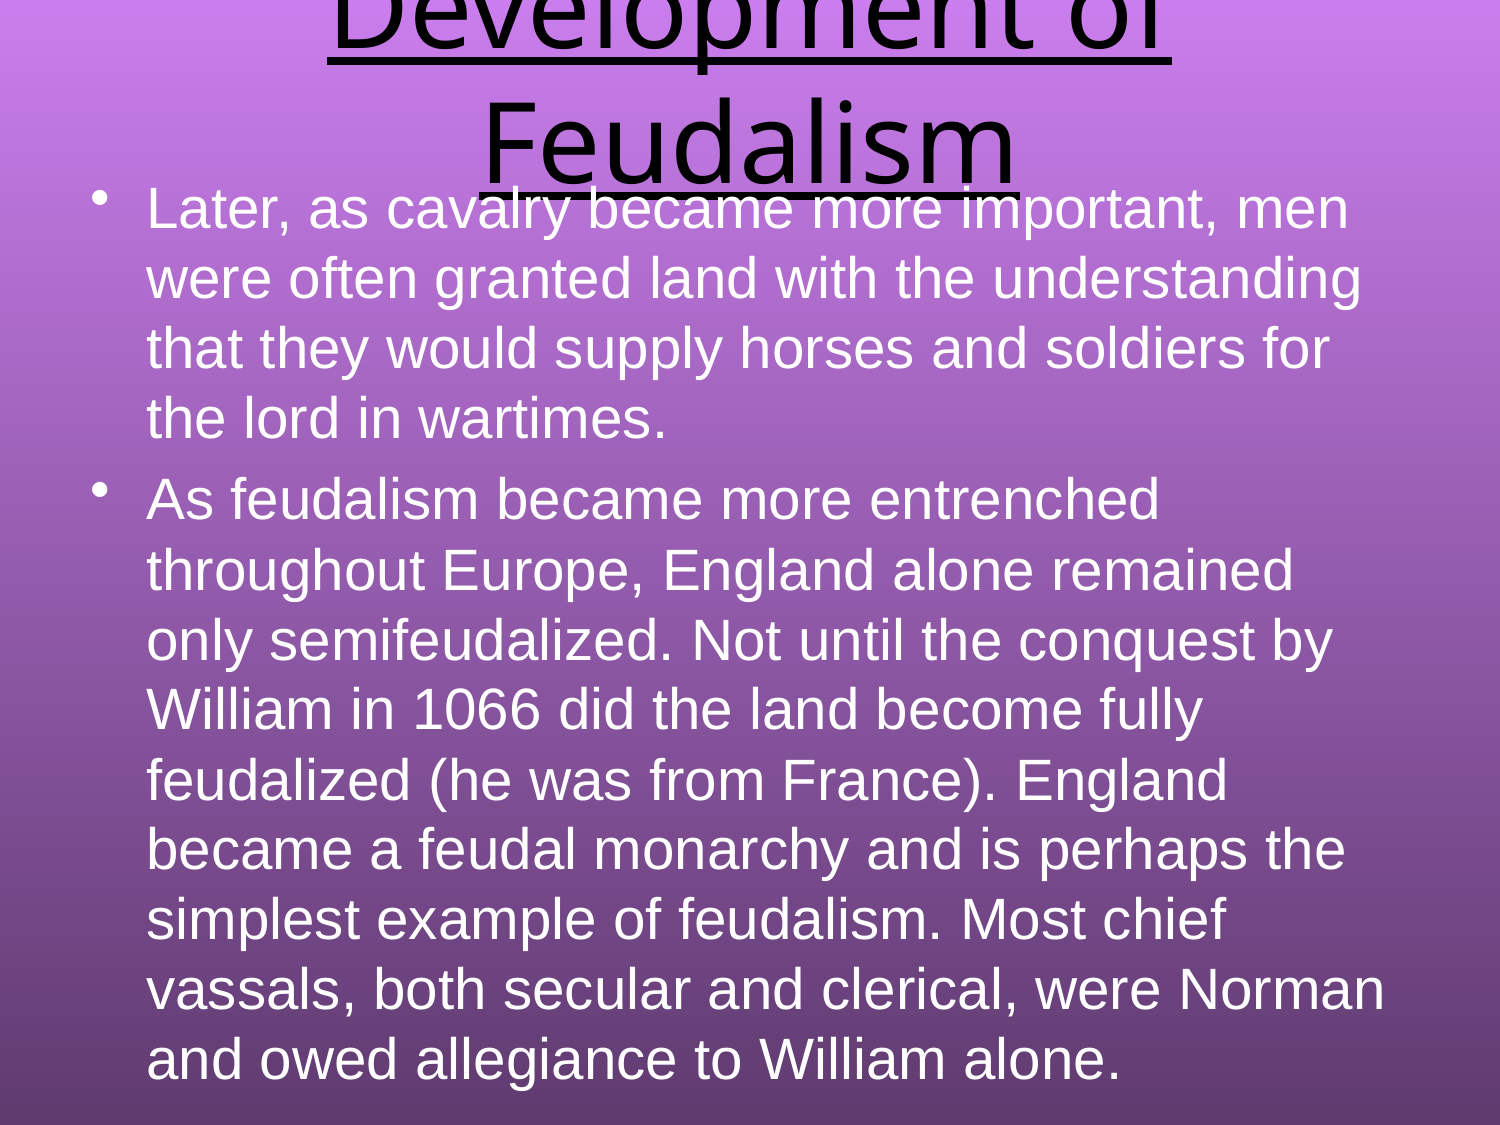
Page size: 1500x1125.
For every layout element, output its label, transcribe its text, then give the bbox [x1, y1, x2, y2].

title Development of Feudalism [74, 12, 1426, 131]
list Later, as cavalry became more important, men were often granted land with the understanding that they would supply horses and soldiers for the lord in wartimes. As feudalism became more entrenched throughout Europe, England alone remained only semifeudalized. Not until the conquest by William in 1066 did the land become fully feudalized (he was from France). England became a feudal monarchy and is perhaps the simplest example of feudalism. Most chief vassals, both secular and clerical, were Norman and owed allegiance to William alone. [74, 162, 1426, 1001]
